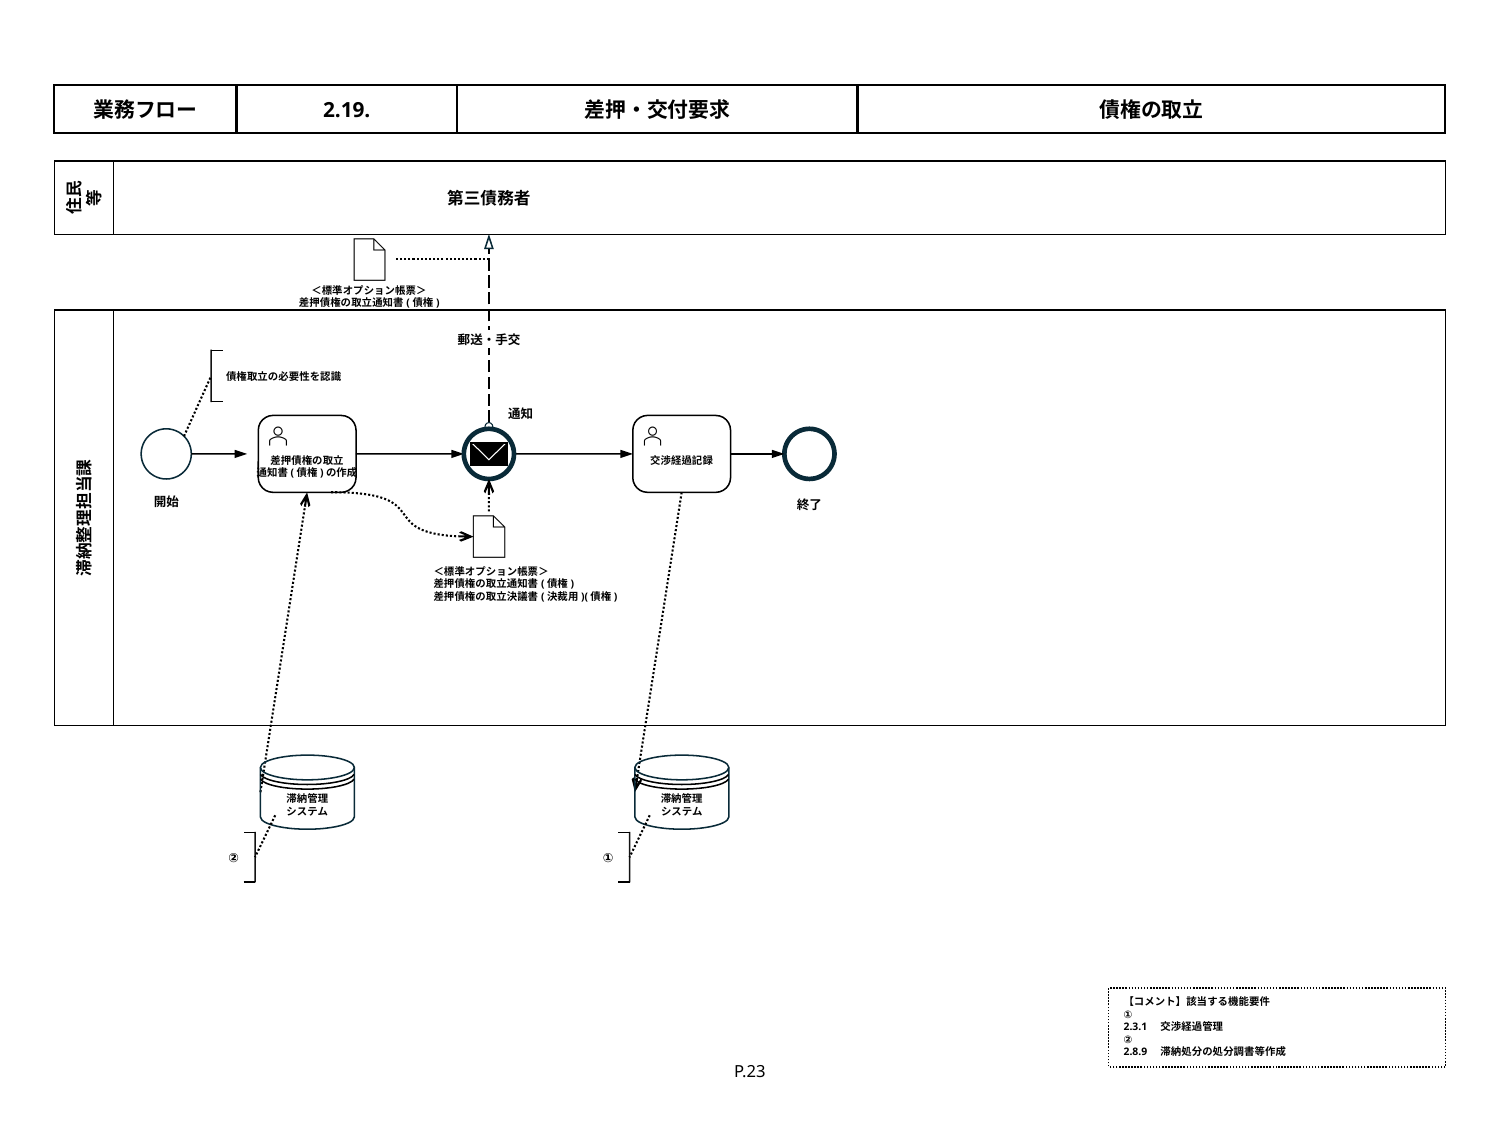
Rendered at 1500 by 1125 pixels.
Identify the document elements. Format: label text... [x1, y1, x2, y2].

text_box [53, 309, 1447, 727]
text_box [183, 349, 430, 437]
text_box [330, 491, 474, 538]
slide_number P.23 [581, 1042, 919, 1103]
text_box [525, 814, 651, 883]
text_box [53, 84, 1447, 134]
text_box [53, 160, 1447, 236]
text_box 【コメント】該当する機能要件 ① 2.3.1 交渉経過管理 ② 2.8.9 滞納処分の処分調書等作成 [1107, 986, 1447, 1068]
picture [463, 510, 515, 563]
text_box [632, 414, 732, 493]
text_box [633, 754, 730, 830]
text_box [287, 233, 490, 324]
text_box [257, 437, 357, 493]
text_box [151, 814, 276, 883]
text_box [463, 428, 515, 480]
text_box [259, 754, 355, 830]
